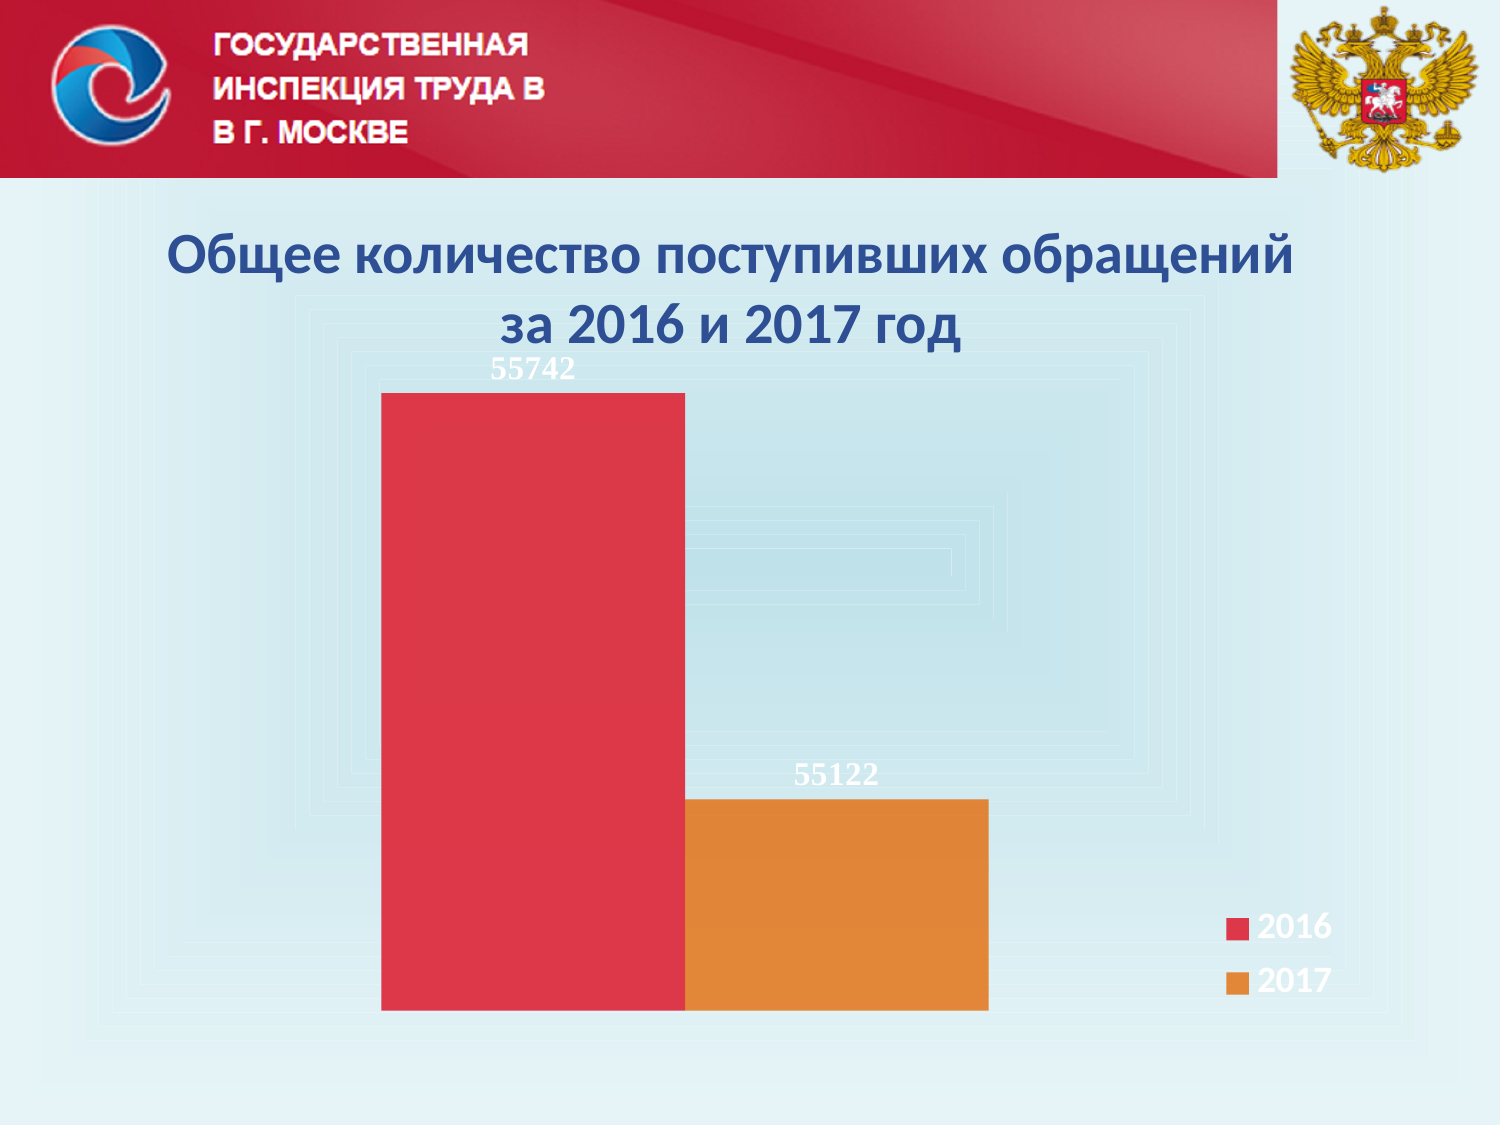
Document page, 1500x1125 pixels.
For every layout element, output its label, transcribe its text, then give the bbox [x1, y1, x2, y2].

subtitle Общее количество поступивших обращений за 2016 и 2017 год [147, 208, 1315, 314]
picture [0, 0, 1500, 188]
chart [76, 349, 1395, 1059]
